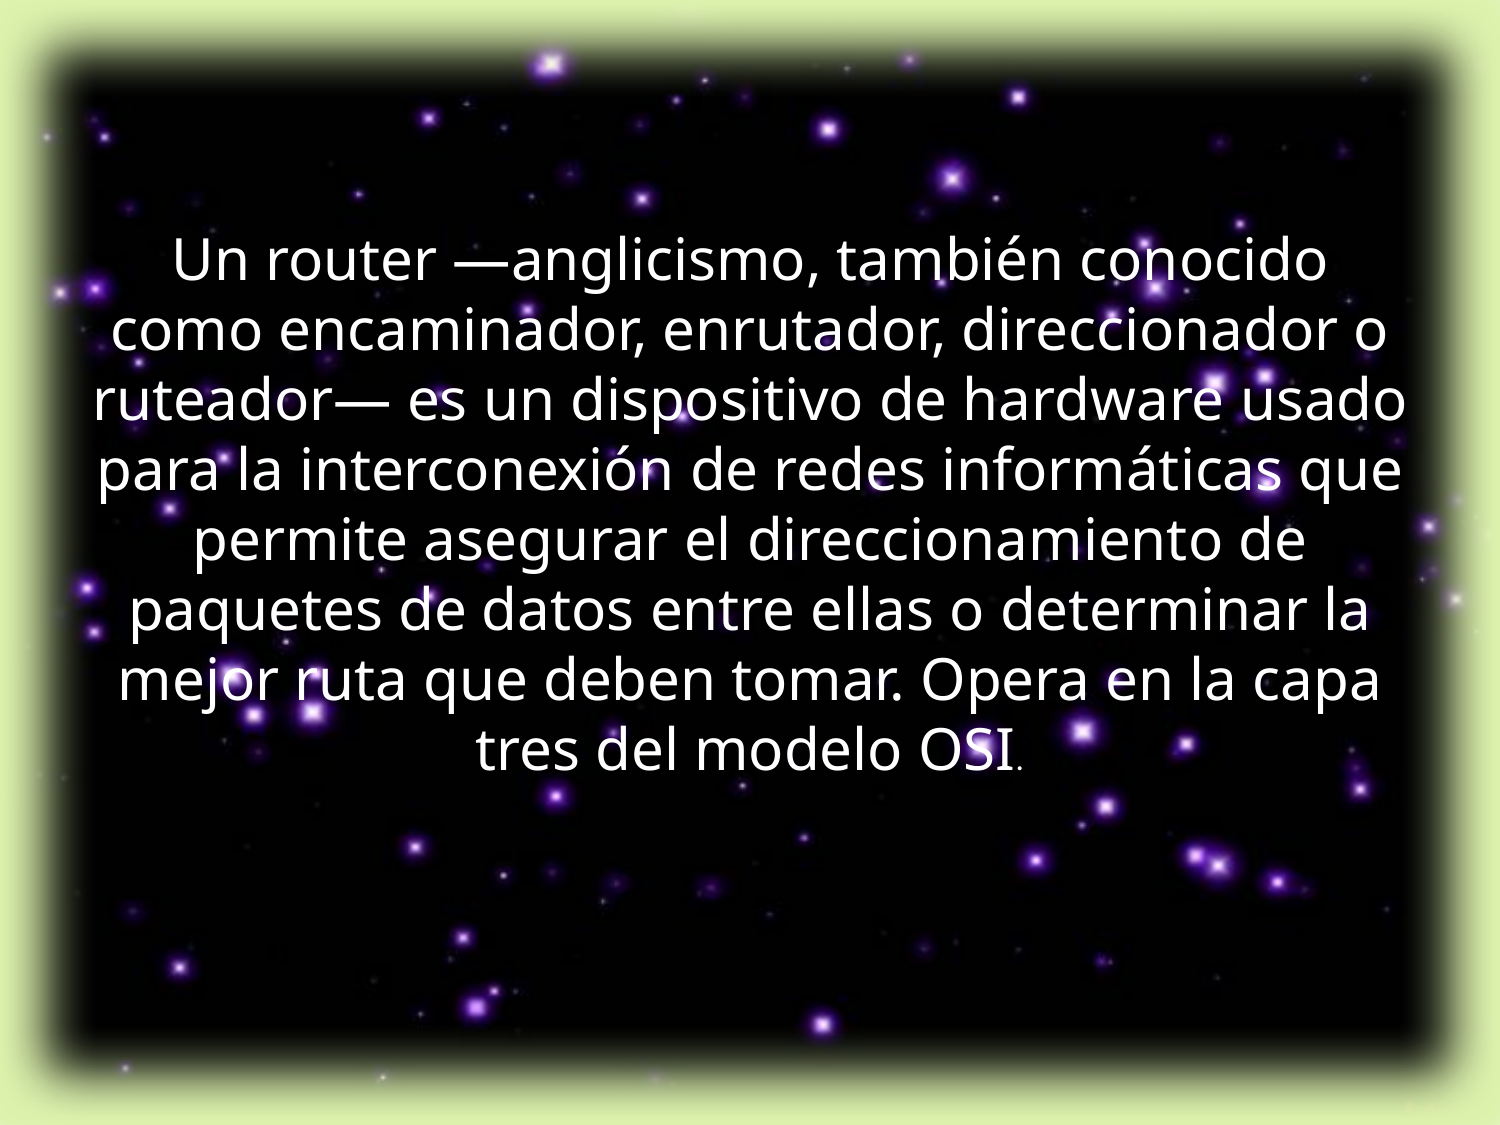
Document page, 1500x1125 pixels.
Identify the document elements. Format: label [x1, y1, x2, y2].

list [0, 0, 1500, 1125]
